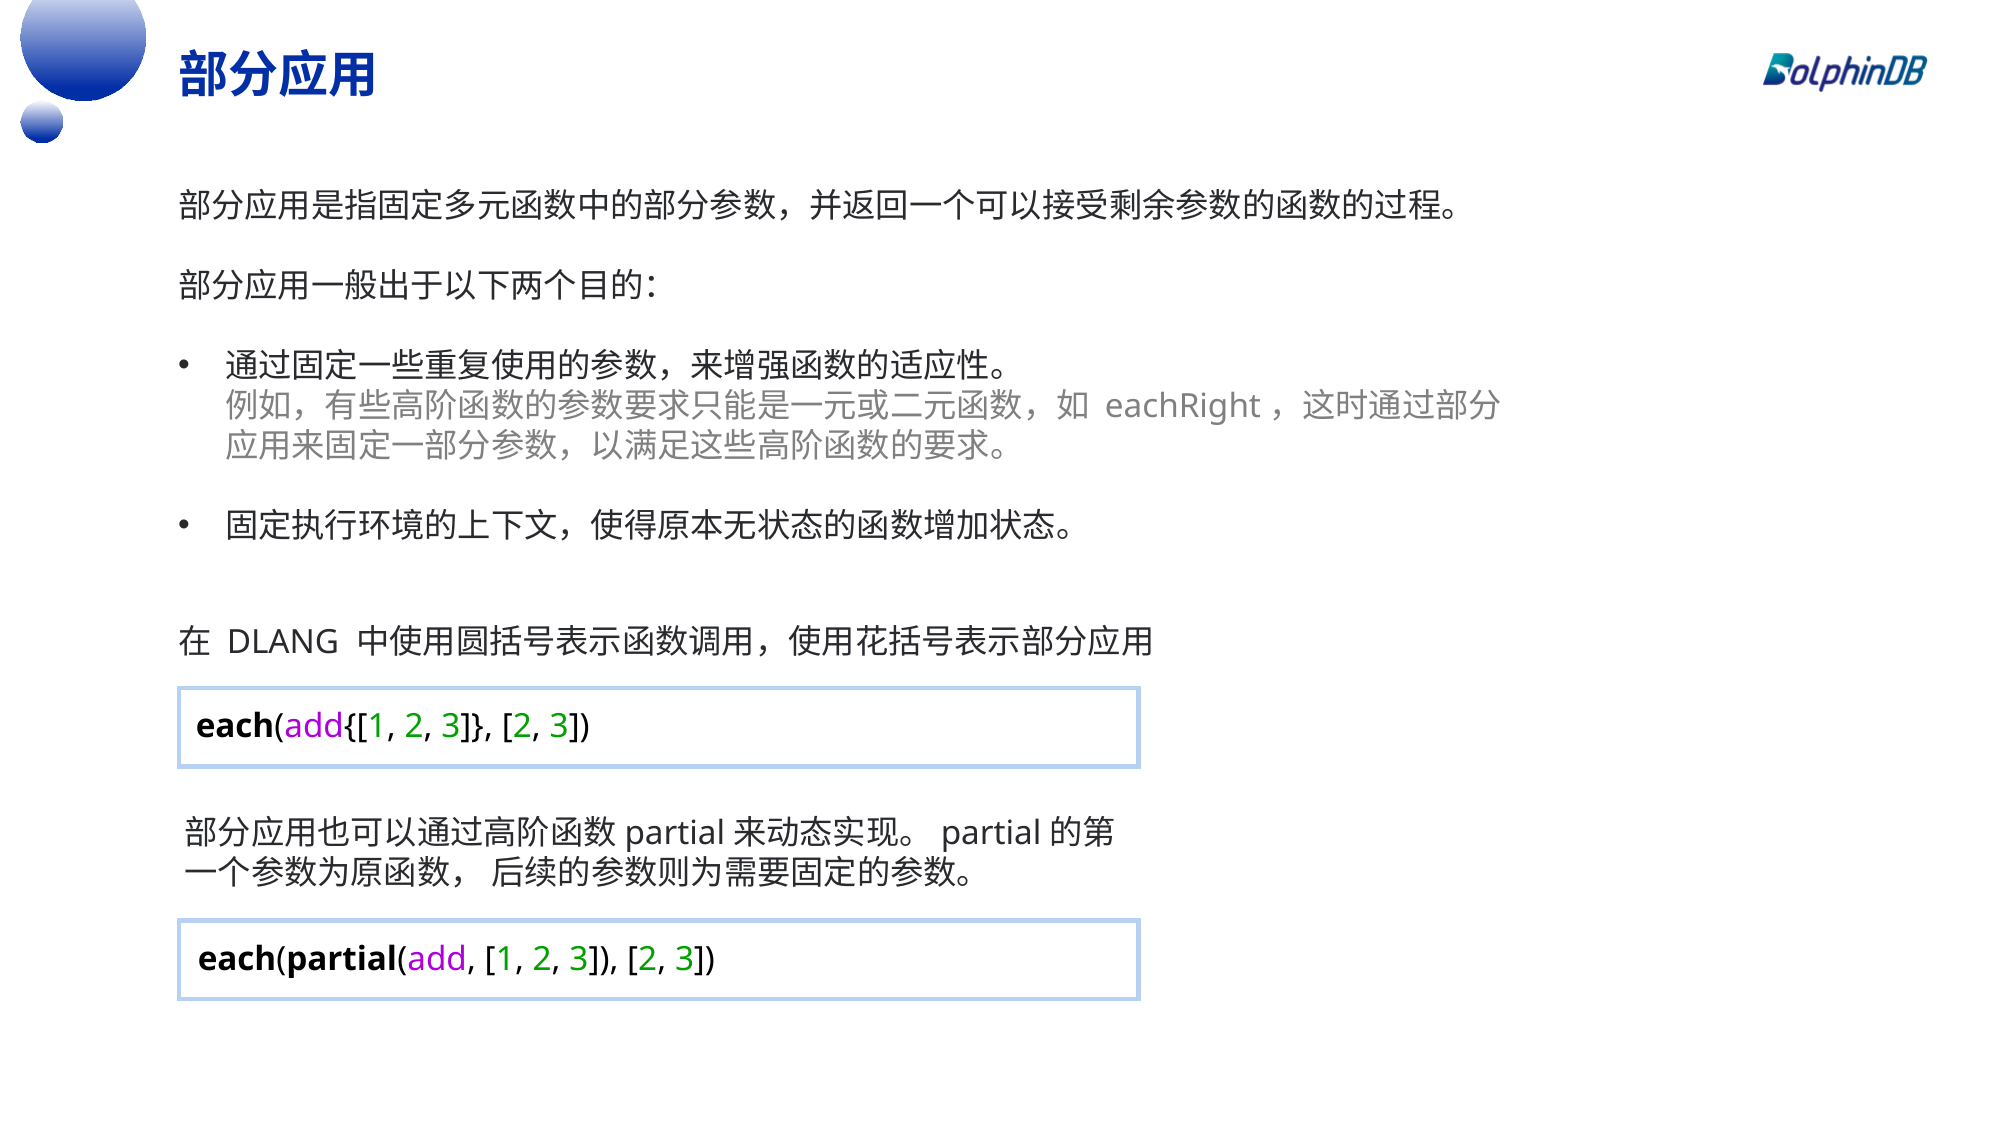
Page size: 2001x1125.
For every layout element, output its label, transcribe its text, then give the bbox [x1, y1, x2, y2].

text_box 部分应用也可以通过高阶函数partial来动态实现。partial的第一个参数为原函数， 后续的参数则为需要固定的参数。 [169, 803, 1139, 899]
text_box [178, 920, 1140, 1000]
text_box 部分应用 [163, 35, 1545, 110]
picture [1755, 47, 1929, 93]
text_box 部分应用是指固定多元函数中的部分参数，并返回一个可以接受剩余参数的函数的过程。 部分应用一般出于以下两个目的： 通过固定一些重复使用的参数，来增强函数的适应性。 例如，有些高阶函数的参数要求只能是一元或二元函数，如 eachRight，这时通过部分应用来固定一部分参数，以满足这些高阶函数的要求。 固定执行环境的上下文，使得原本无状态的函数增加状态。 [163, 177, 1545, 552]
text_box 在 DLANG 中使用圆括号表示函数调用，使用花括号表示部分应用 [163, 612, 1564, 668]
text_box [19, 99, 64, 144]
text_box [178, 687, 1140, 767]
text_box [19, 0, 147, 102]
